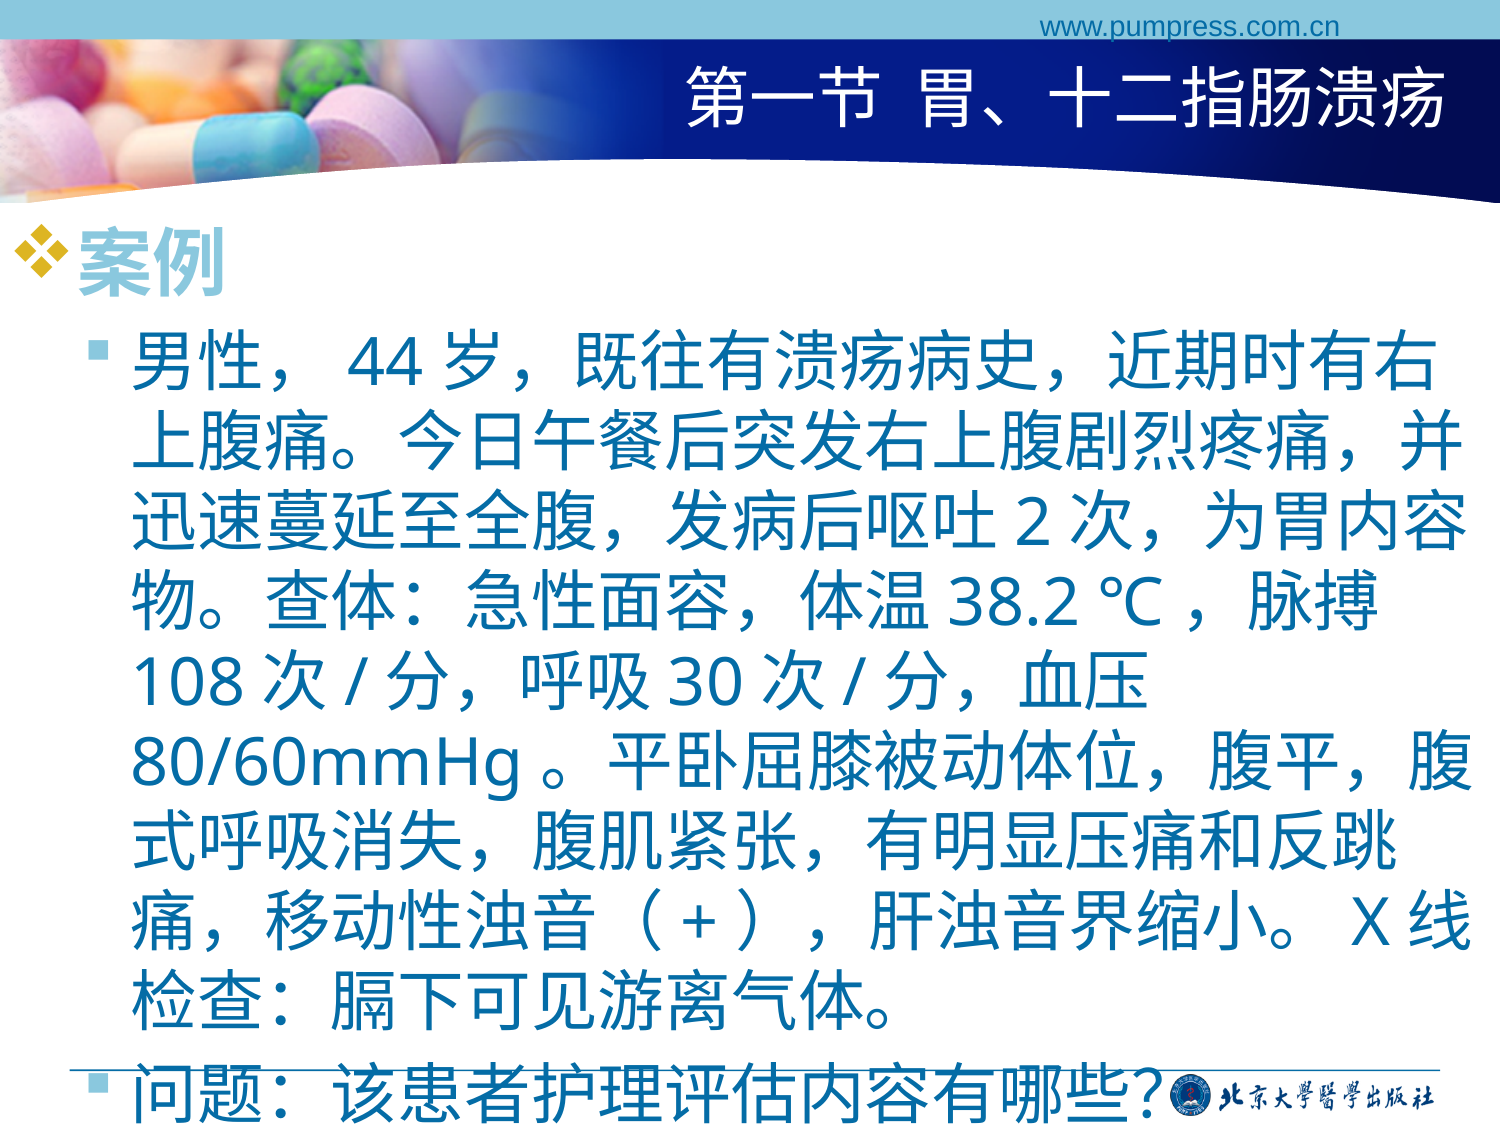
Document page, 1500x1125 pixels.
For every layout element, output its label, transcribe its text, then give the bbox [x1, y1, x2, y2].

slide_number www.pumpress.com.cn [1025, 0, 1463, 38]
picture [0, 40, 1500, 203]
picture [1170, 1074, 1436, 1118]
title 第一节 胃、十二指肠溃疡 [137, 49, 1463, 143]
list 案例 男性，44岁，既往有溃疡病史，近期时有右上腹痛。今日午餐后突发右上腹剧烈疼痛，并迅速蔓延至全腹，发病后呕吐2次，为胃内容物。查体：急性面容，体温38.2 ℃，脉搏108次/分，呼吸30次/分，血压80/60mmHg。平卧屈膝被动体位，腹平，腹式呼吸消失，腹肌紧张，有明显压痛和反跳痛，移动性浊音（+），肝浊音界缩小。X线检查：膈下可见游离气体。 问题：该患者护理评估内容有哪些？ [0, 207, 1500, 1009]
